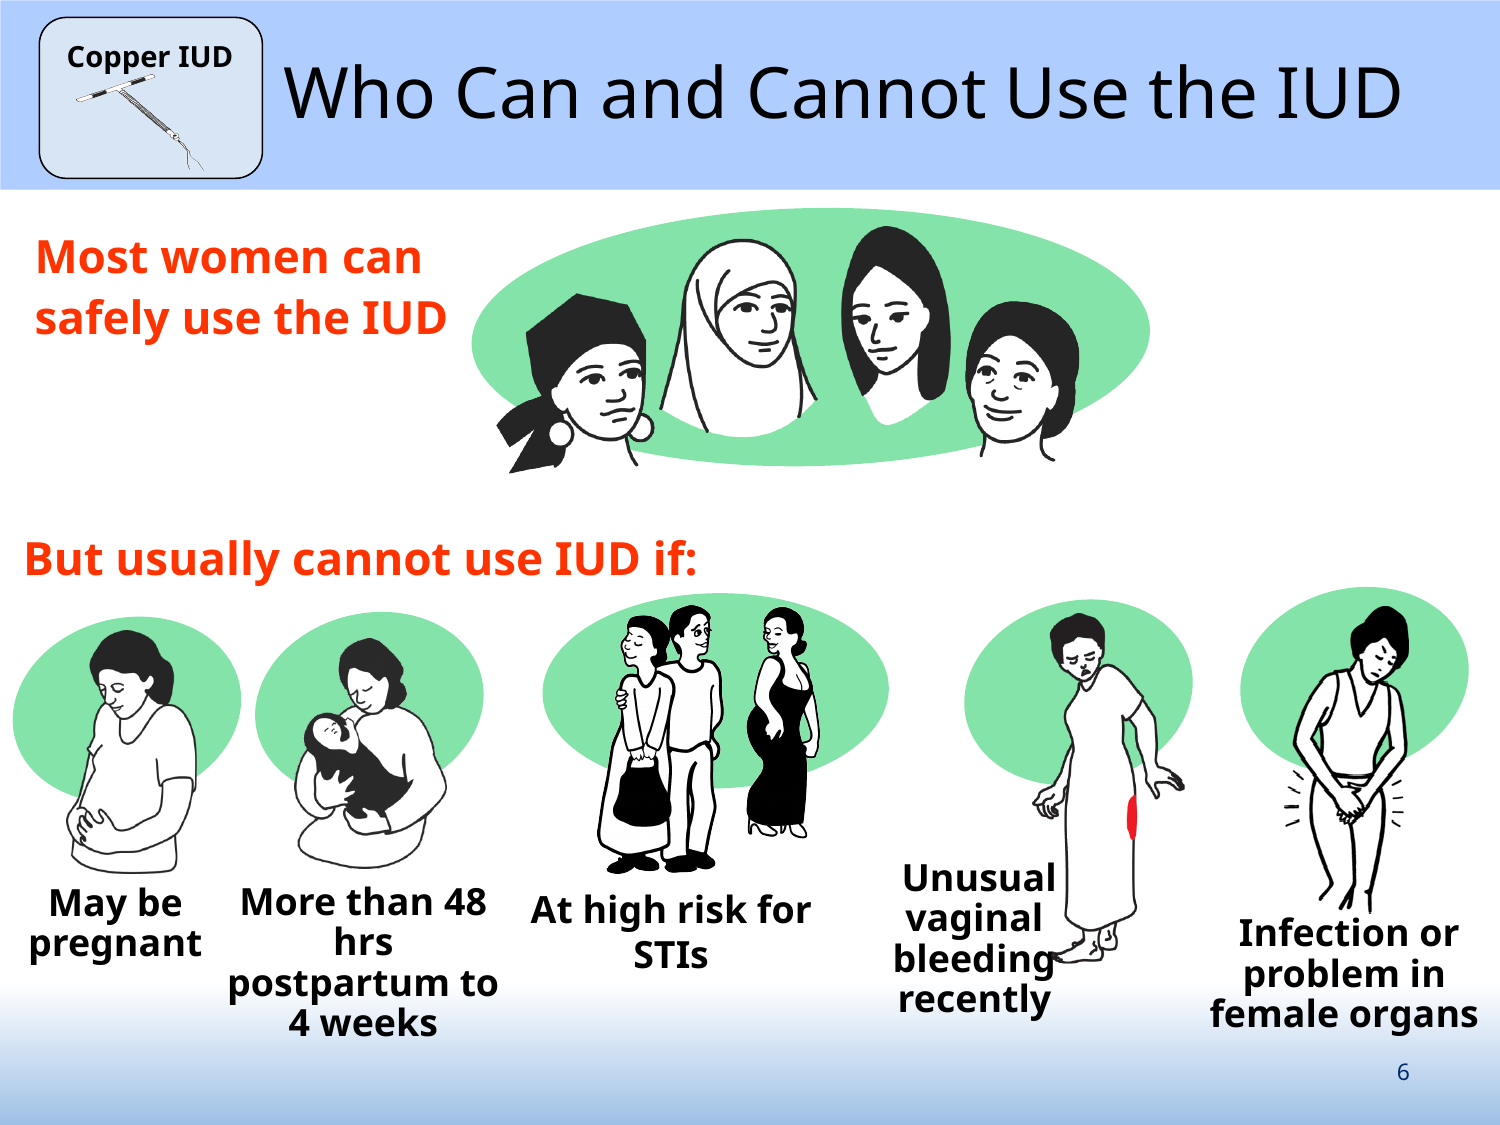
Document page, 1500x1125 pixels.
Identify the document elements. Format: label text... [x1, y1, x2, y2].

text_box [0, 516, 1500, 1045]
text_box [34, 207, 1151, 479]
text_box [0, 0, 1500, 191]
slide_number 6 [1074, 1054, 1425, 1103]
